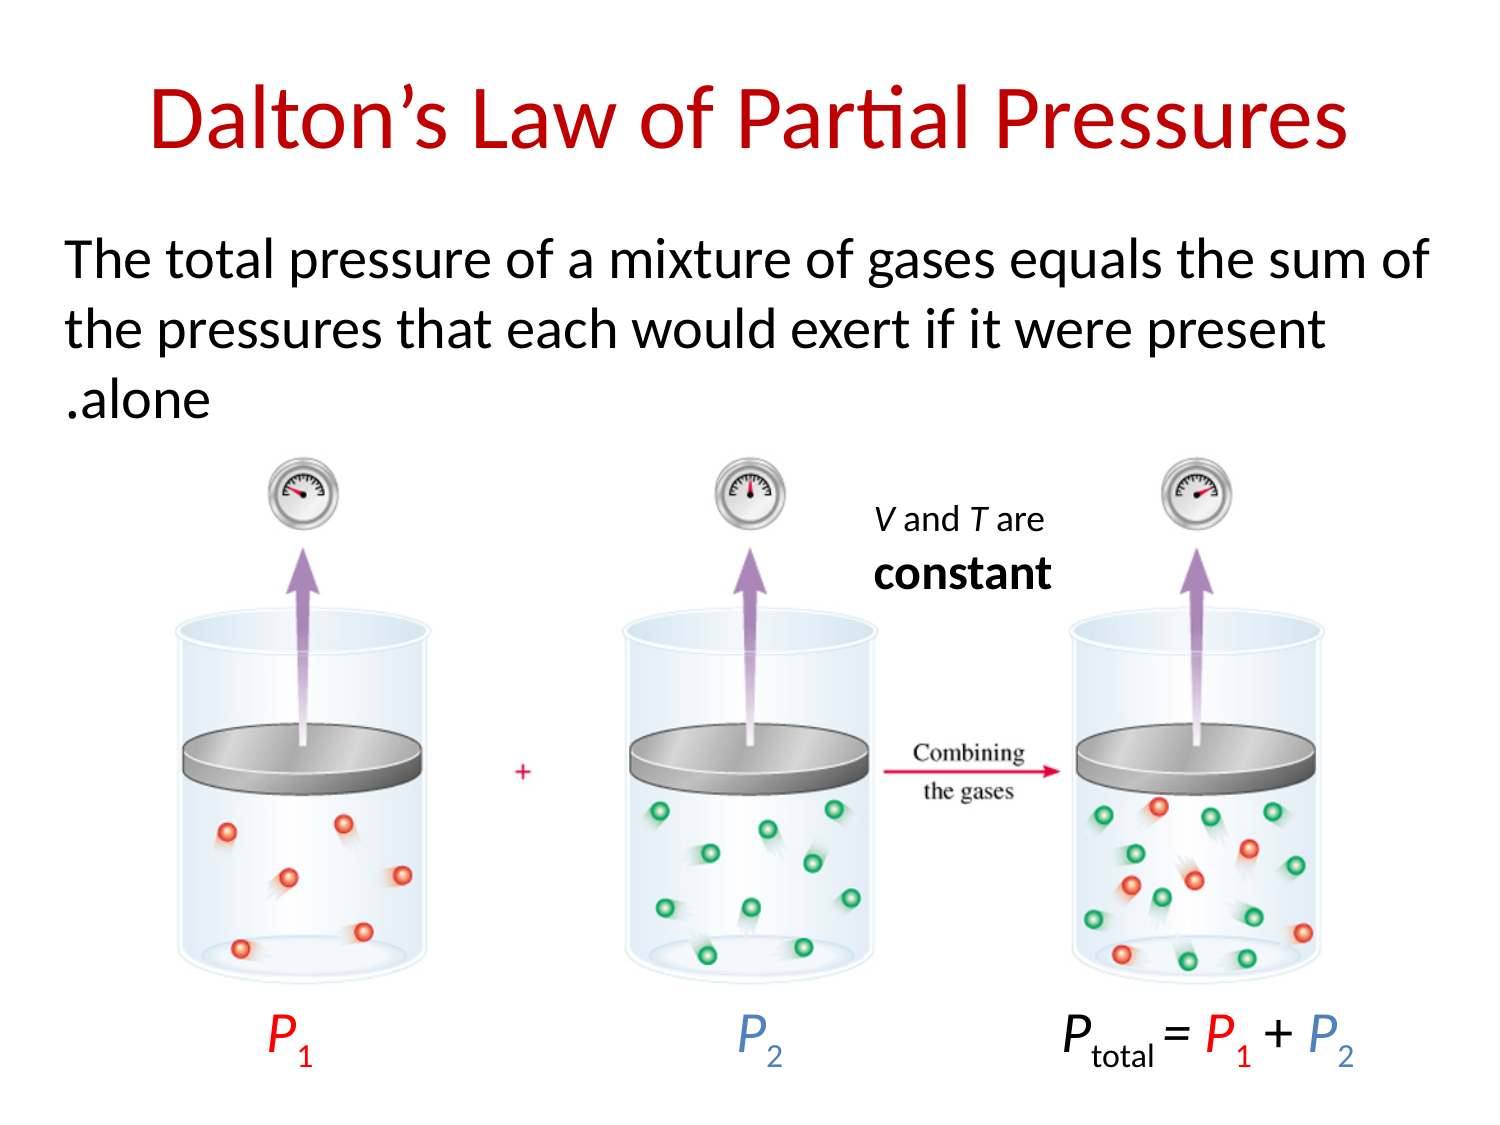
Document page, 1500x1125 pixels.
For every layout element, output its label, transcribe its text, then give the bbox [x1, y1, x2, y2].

text_box Ptotal = P1 + P2 [1046, 986, 1448, 1082]
text_box Dalton’s Law of Partial Pressures [112, 50, 1388, 212]
picture [174, 449, 1326, 995]
text_box P2 [721, 1004, 859, 1082]
text_box P1 [251, 1004, 422, 1082]
text_box The total pressure of a mixture of gases equals the sum of the pressures that each would exert if it were present alone. [50, 212, 1500, 500]
